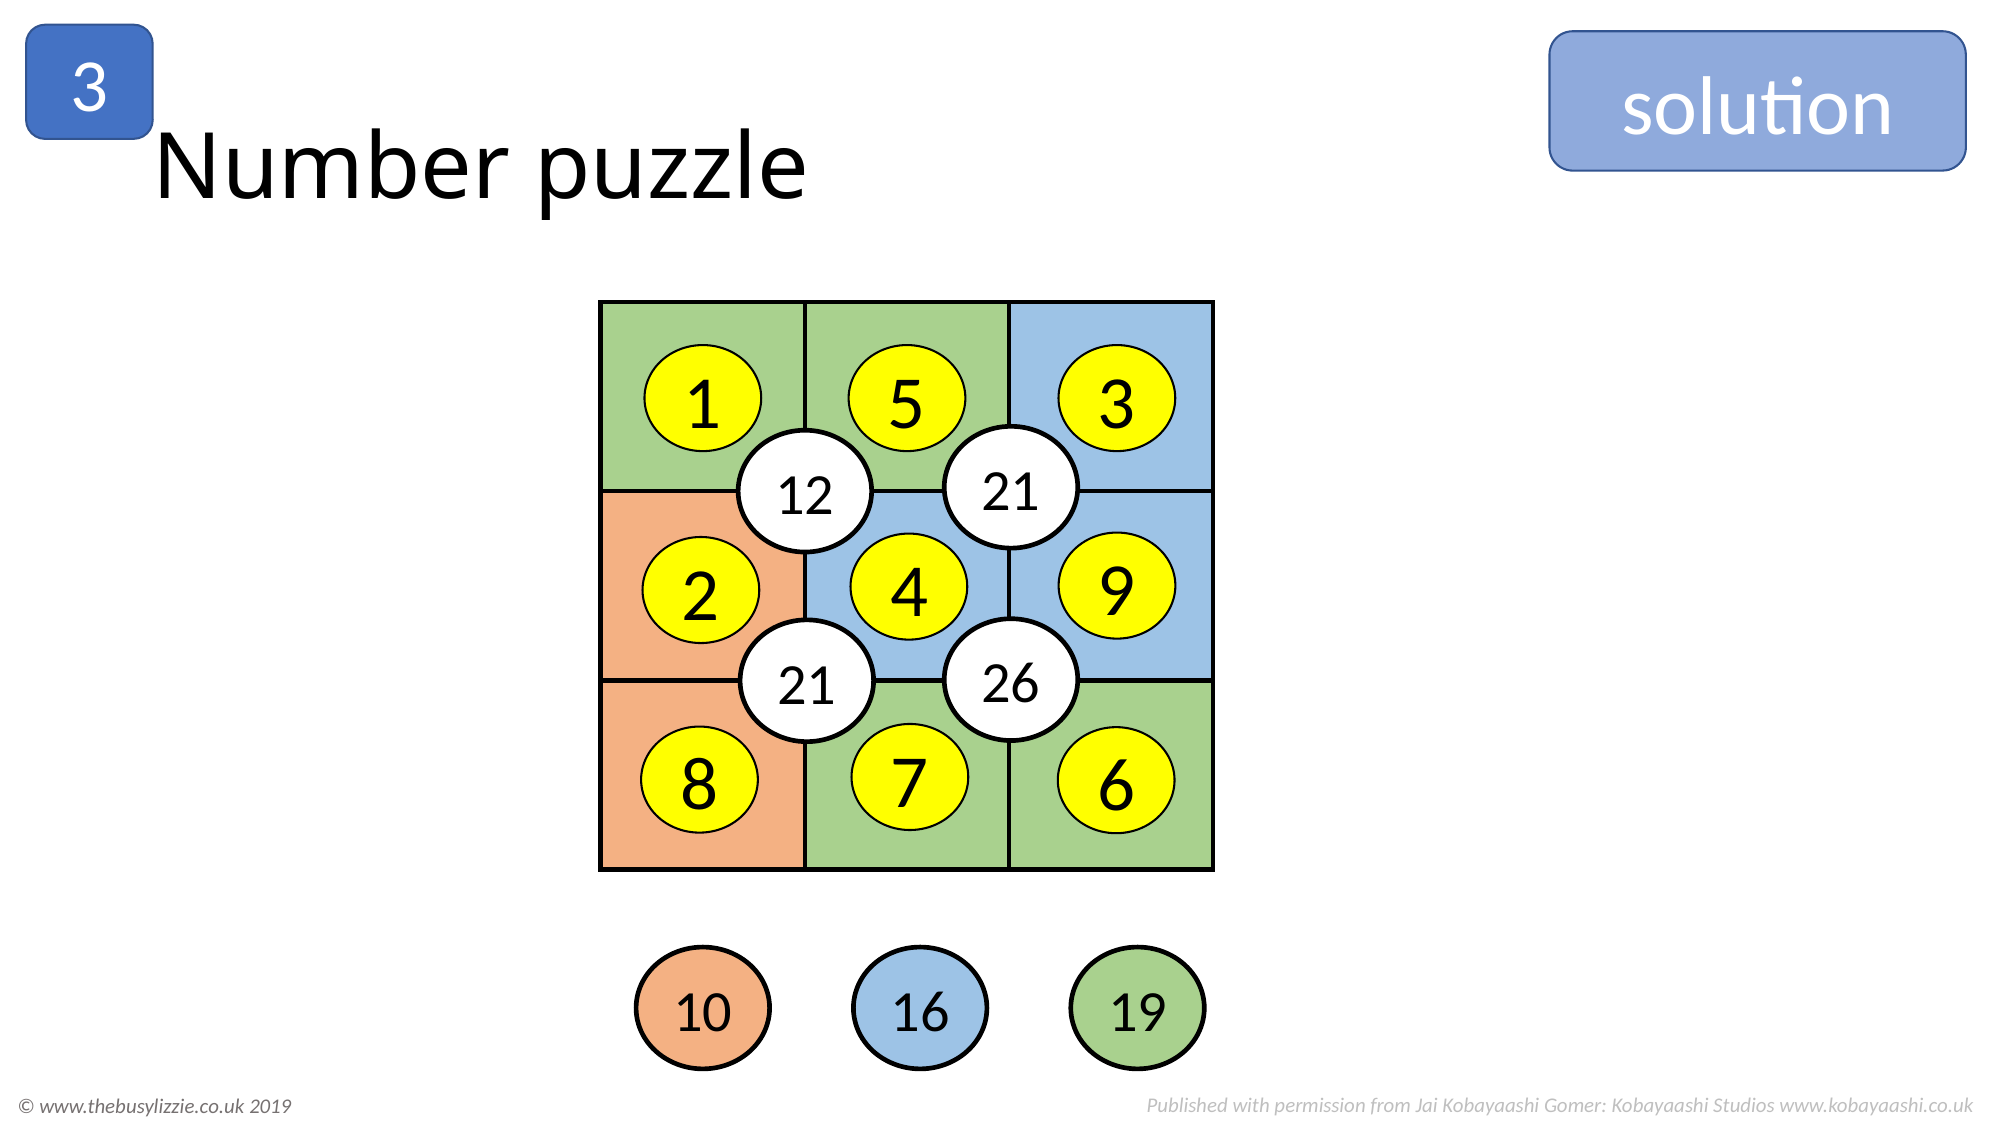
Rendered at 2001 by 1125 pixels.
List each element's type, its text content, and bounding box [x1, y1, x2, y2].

text_box © www.thebusylizzie.co.uk 2019 [2, 1085, 307, 1125]
title Number puzzle [137, 59, 1863, 278]
text_box solution [1548, 30, 1967, 172]
text_box 3 [25, 23, 154, 140]
text_box Published with permission from Jai Kobayaashi Gomer: Kobayaashi Studios www.kobayaashi.co.uk [1131, 1084, 2000, 1125]
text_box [600, 302, 1214, 1069]
